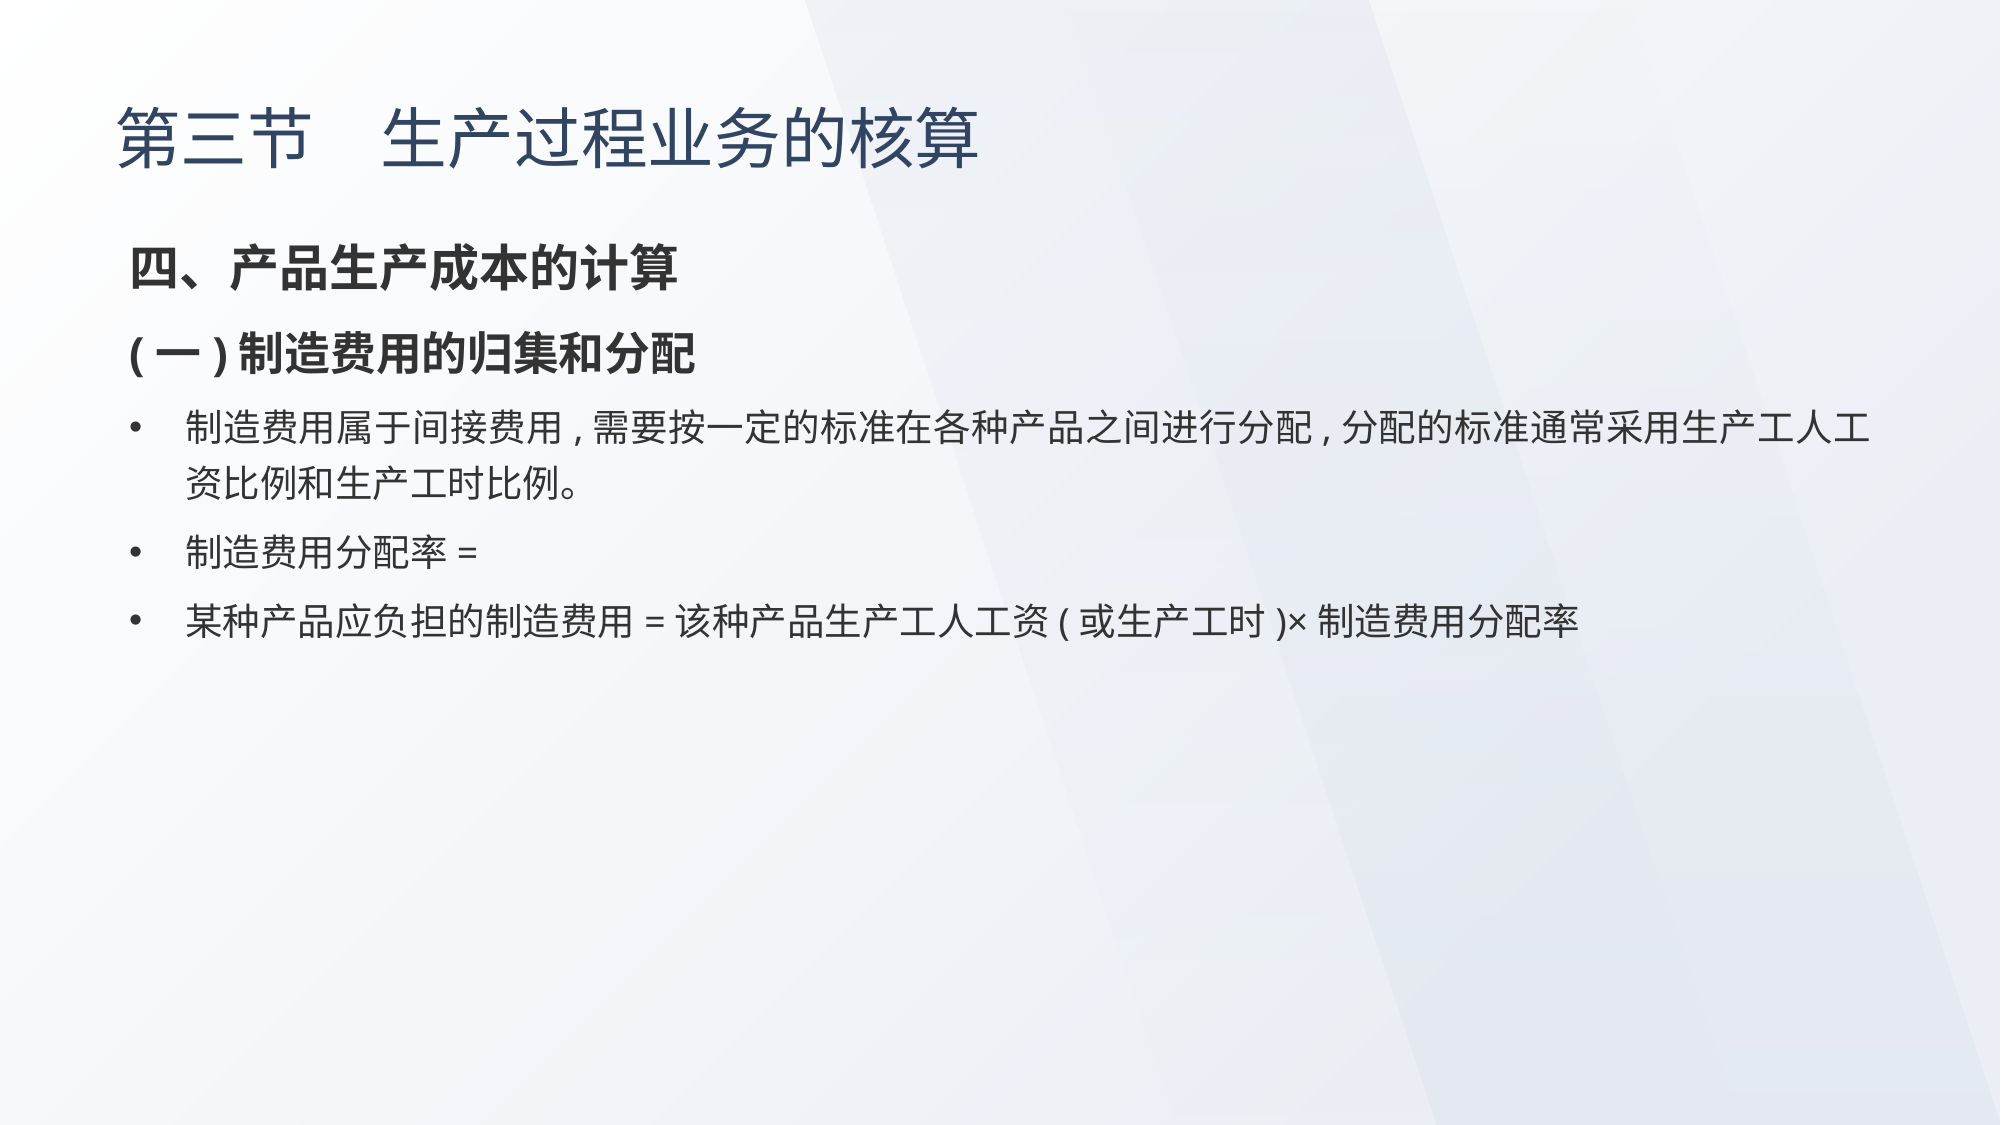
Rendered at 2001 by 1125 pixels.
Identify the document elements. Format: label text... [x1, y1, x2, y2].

title 第三节 生产过程业务的核算 [114, 59, 1886, 178]
